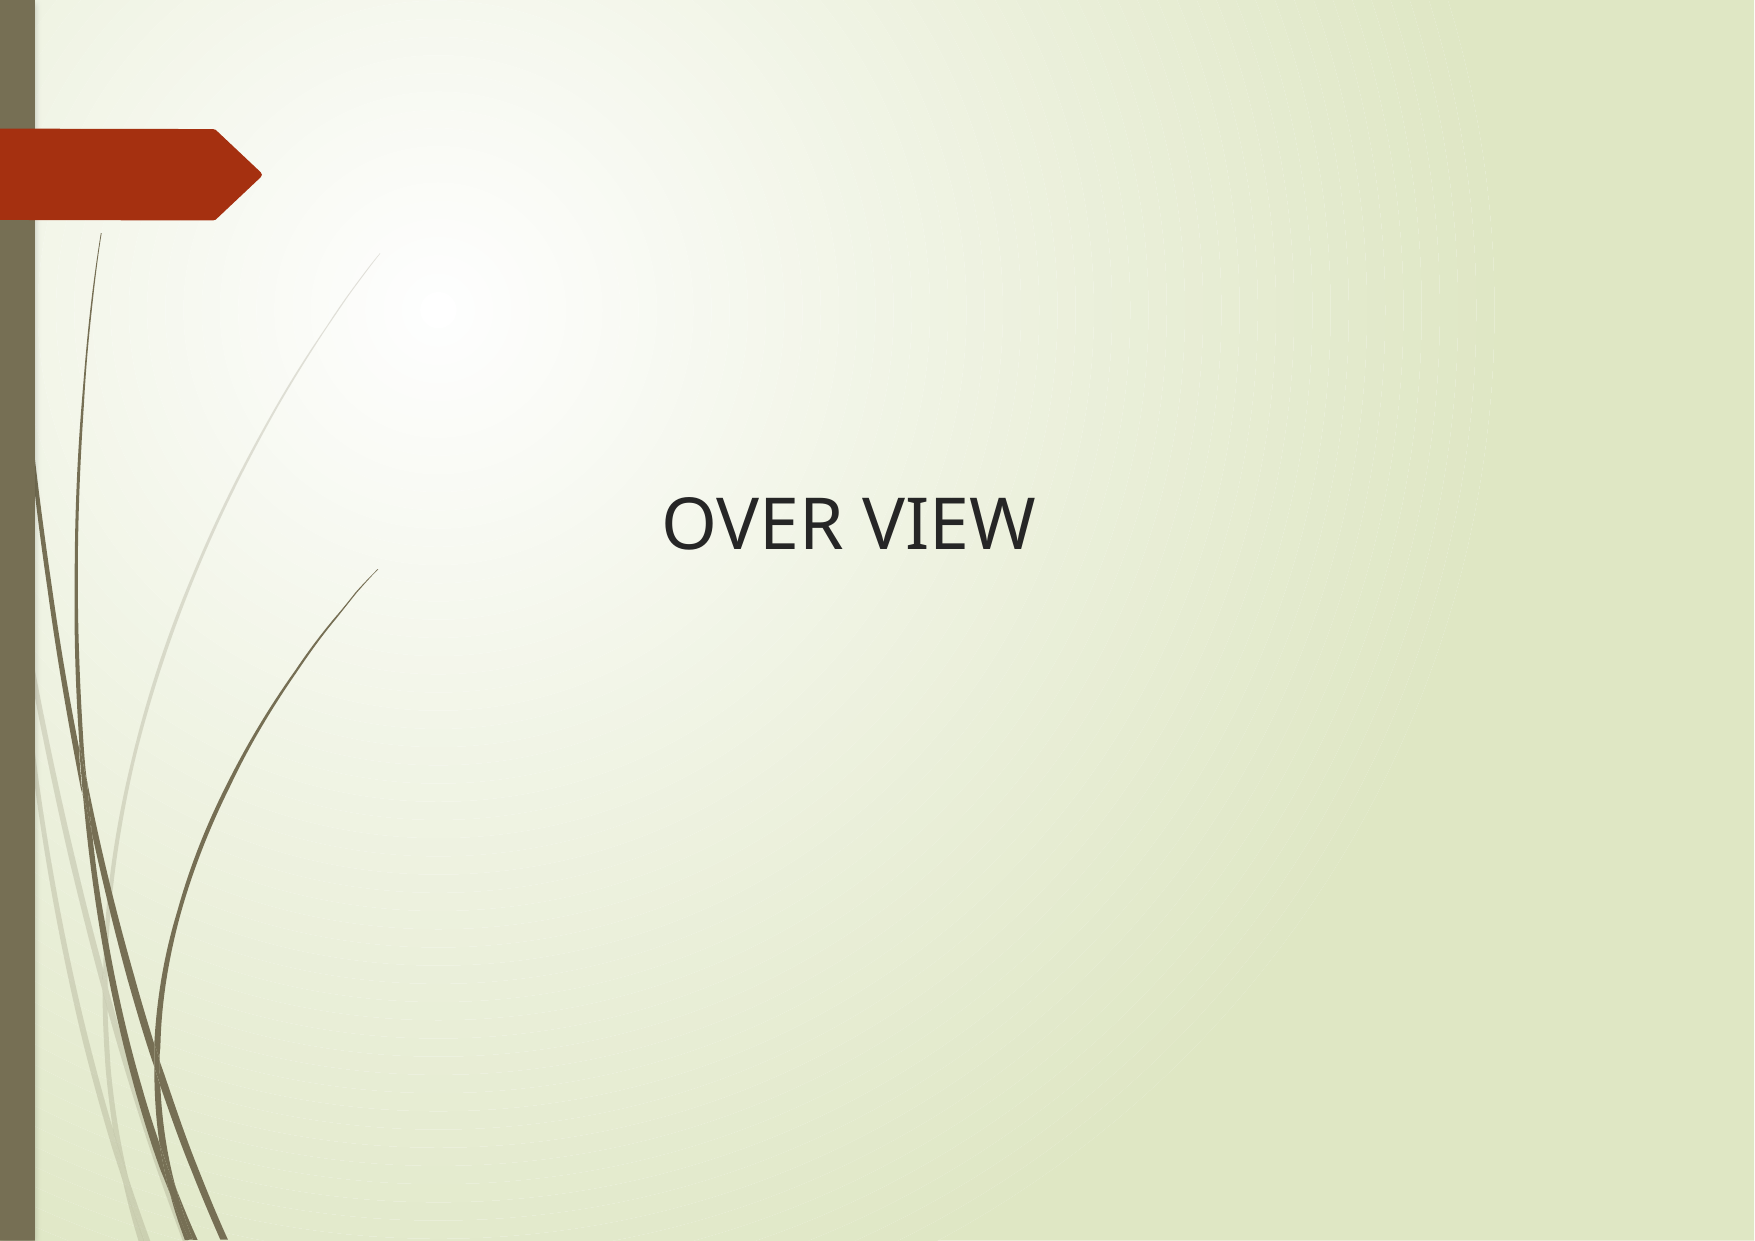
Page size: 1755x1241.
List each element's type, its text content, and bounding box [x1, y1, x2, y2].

title OVER VIEW [127, 470, 1570, 572]
